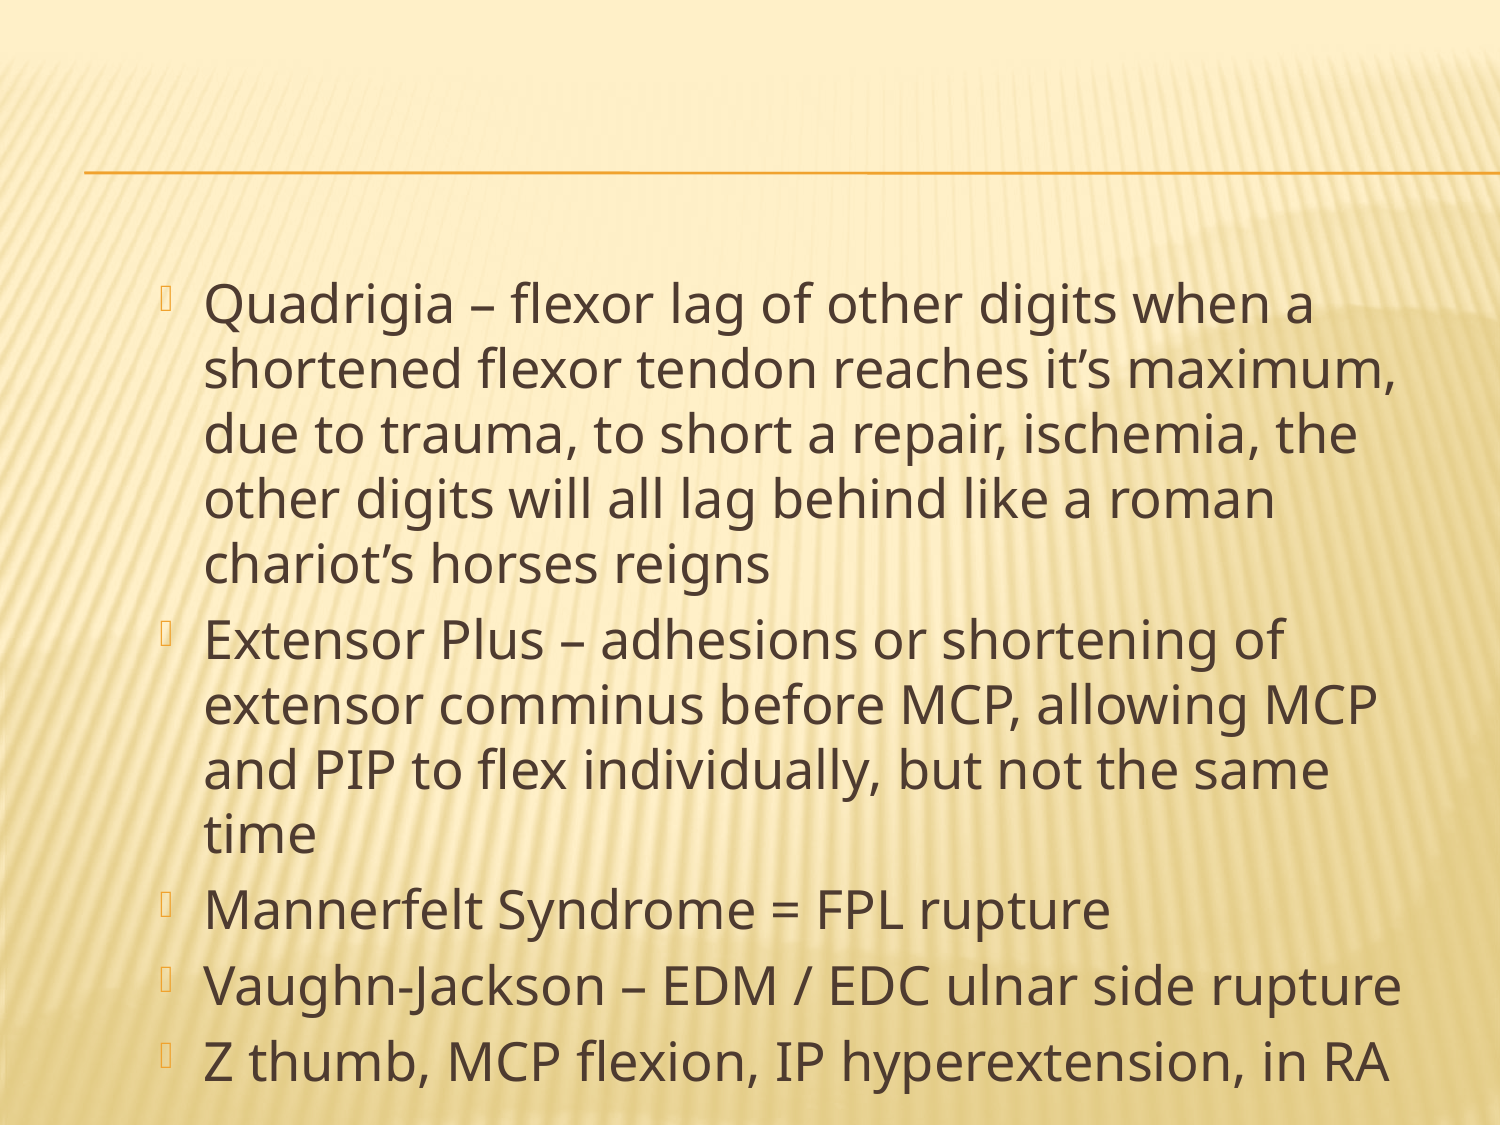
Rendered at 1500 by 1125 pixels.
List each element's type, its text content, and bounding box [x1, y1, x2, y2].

list Quadrigia – flexor lag of other digits when a shortened flexor tendon reaches it’s maximum, due to trauma, to short a repair, ischemia, the other digits will all lag behind like a roman chariot’s horses reigns Extensor Plus – adhesions or shortening of extensor comminus before MCP, allowing MCP and PIP to flex individually, but not the same time Mannerfelt Syndrome = FPL rupture Vaughn-Jackson – EDM / EDC ulnar side rupture Z thumb, MCP flexion, IP hyperextension, in RA [75, 262, 1425, 1125]
